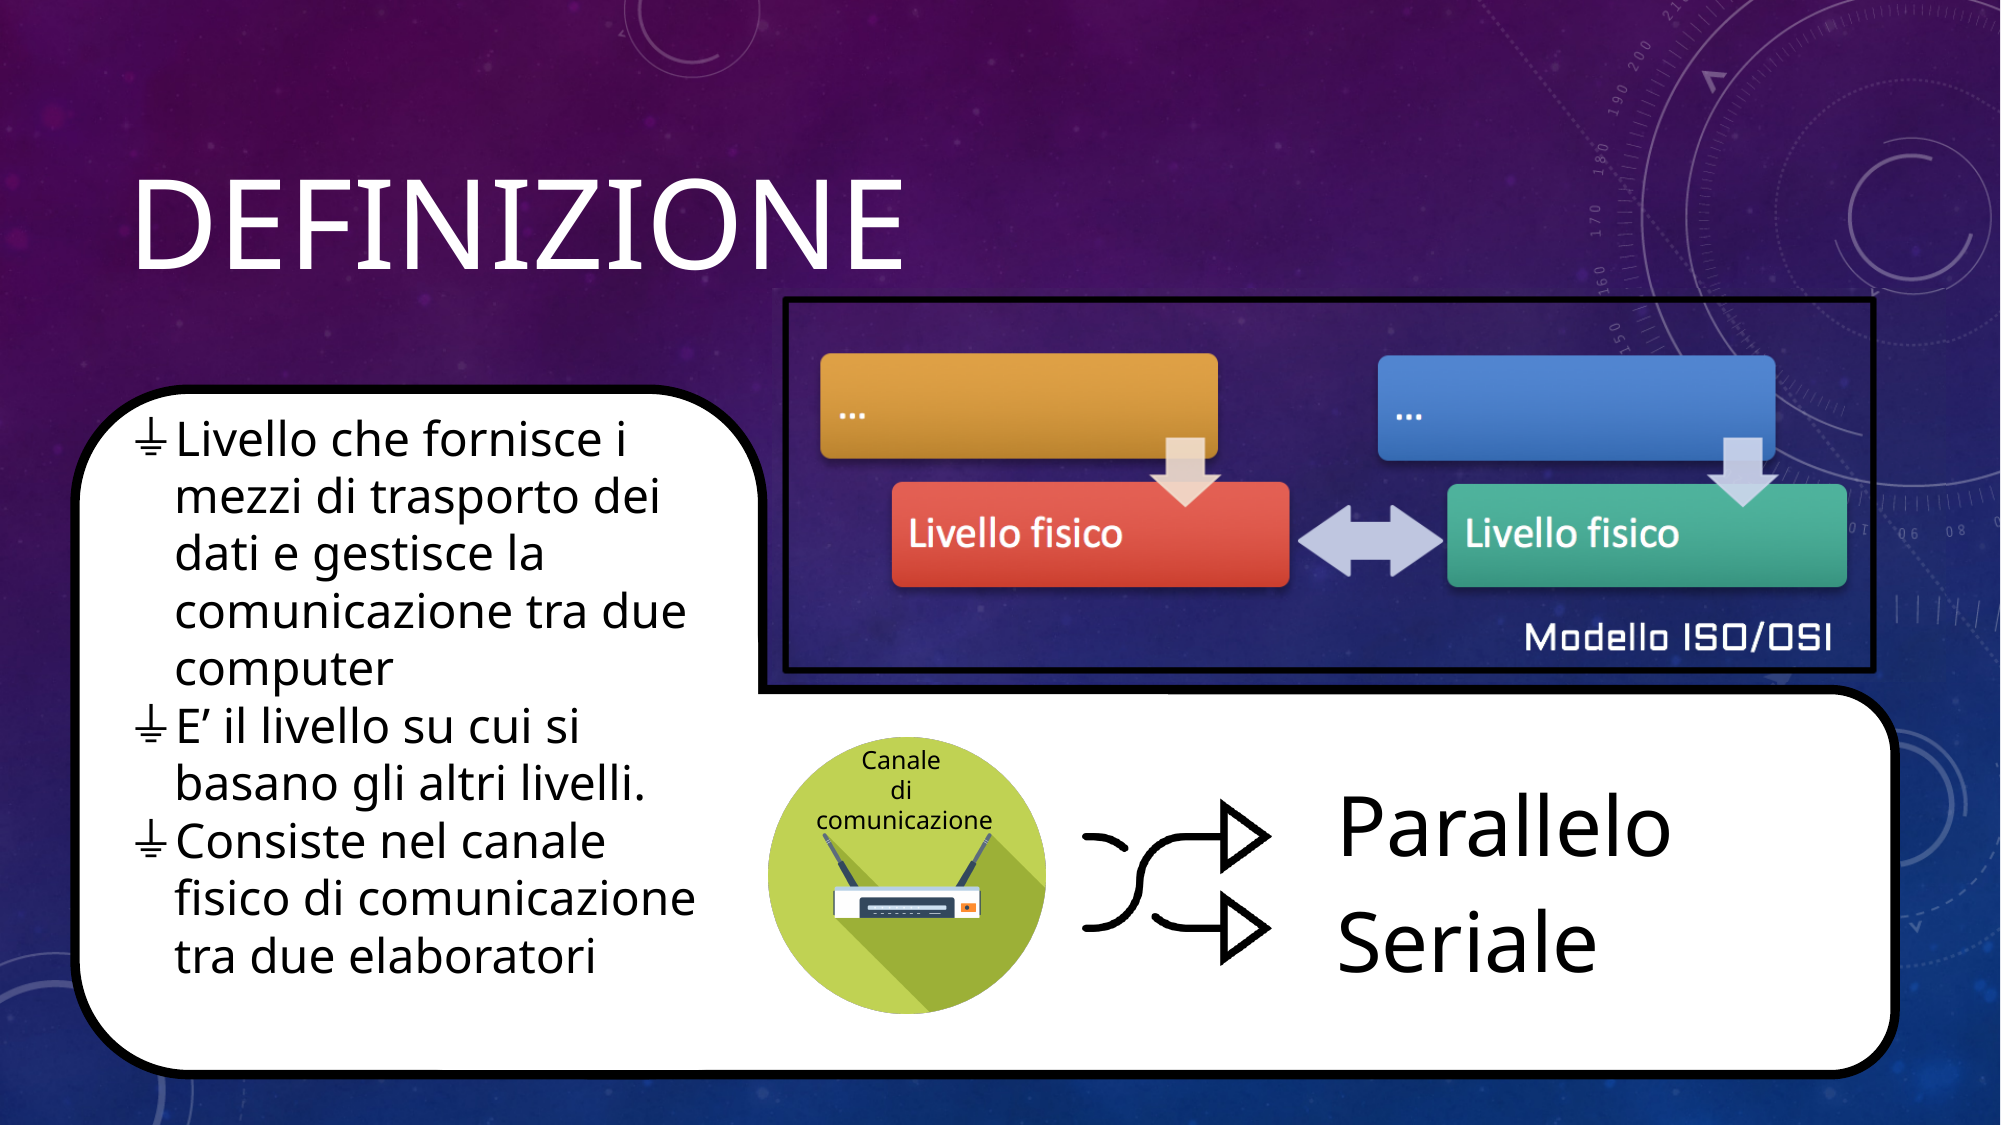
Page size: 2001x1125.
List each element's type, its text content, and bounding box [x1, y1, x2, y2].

picture [0, 0, 2001, 1125]
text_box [74, 388, 1896, 1075]
title Definizione [112, 99, 970, 339]
